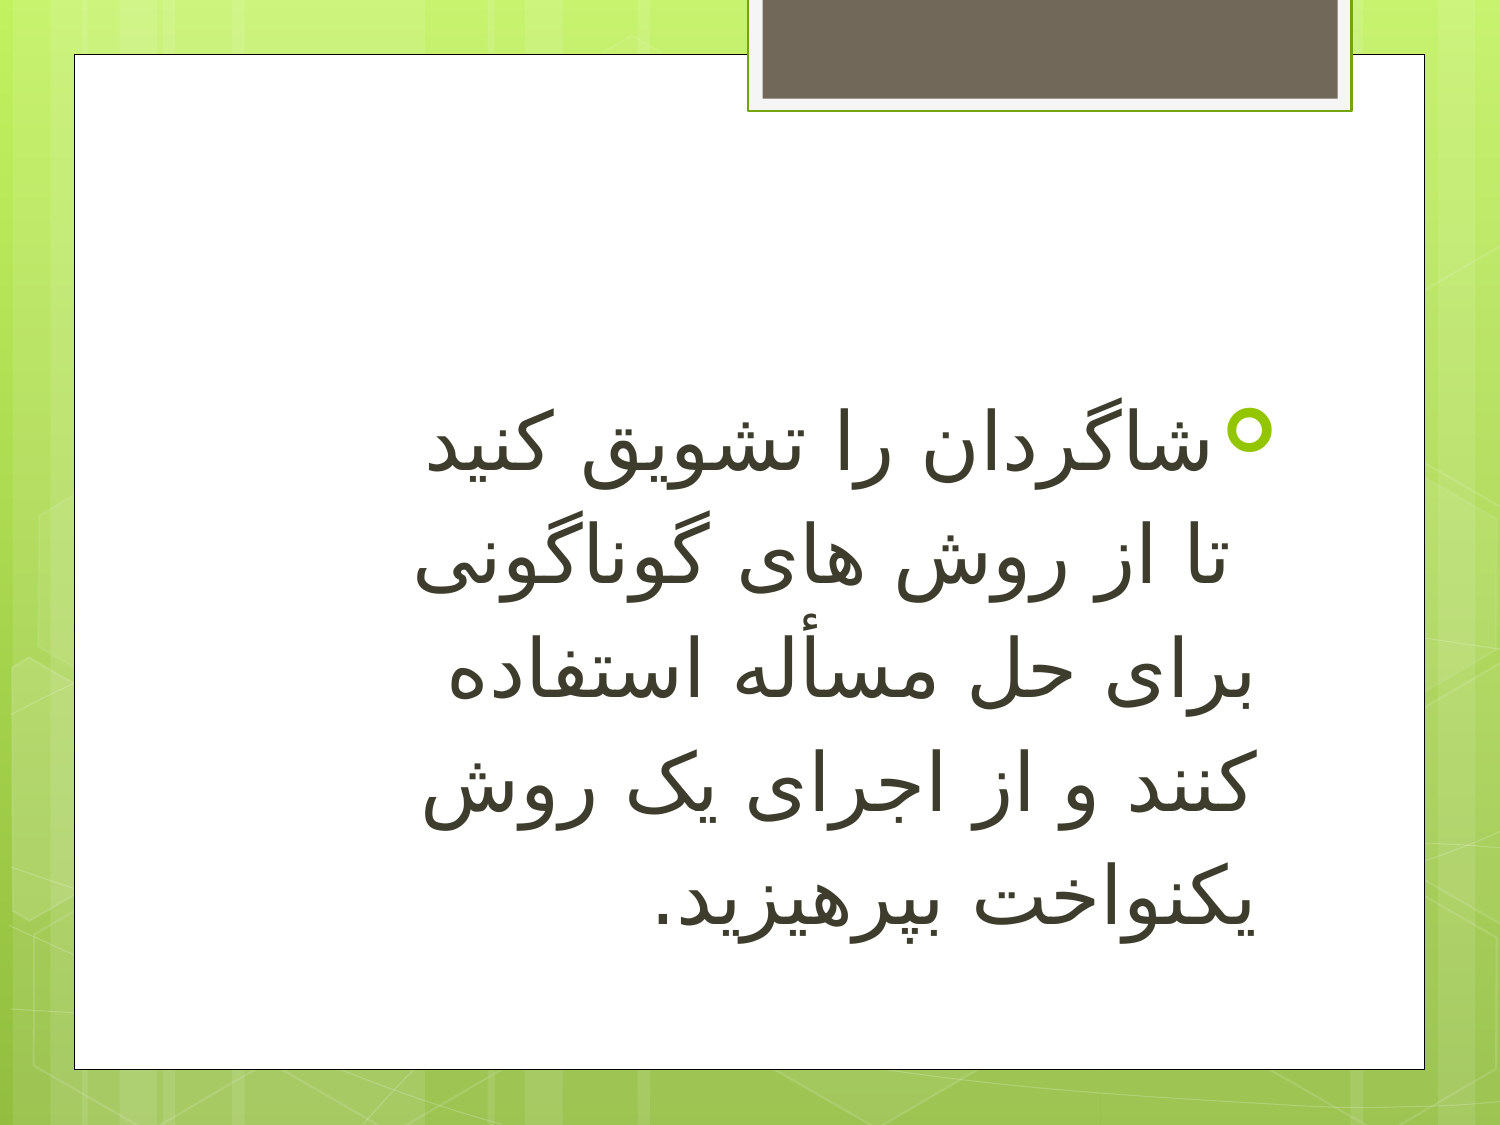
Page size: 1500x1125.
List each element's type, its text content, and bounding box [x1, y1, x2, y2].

list شاگردان را تشویق کنید تا از روش های گوناگونی برای حل مسأله استفاده کنند و از اجرای یک روش یکنواخت بپرهیزید. [171, 381, 1283, 957]
